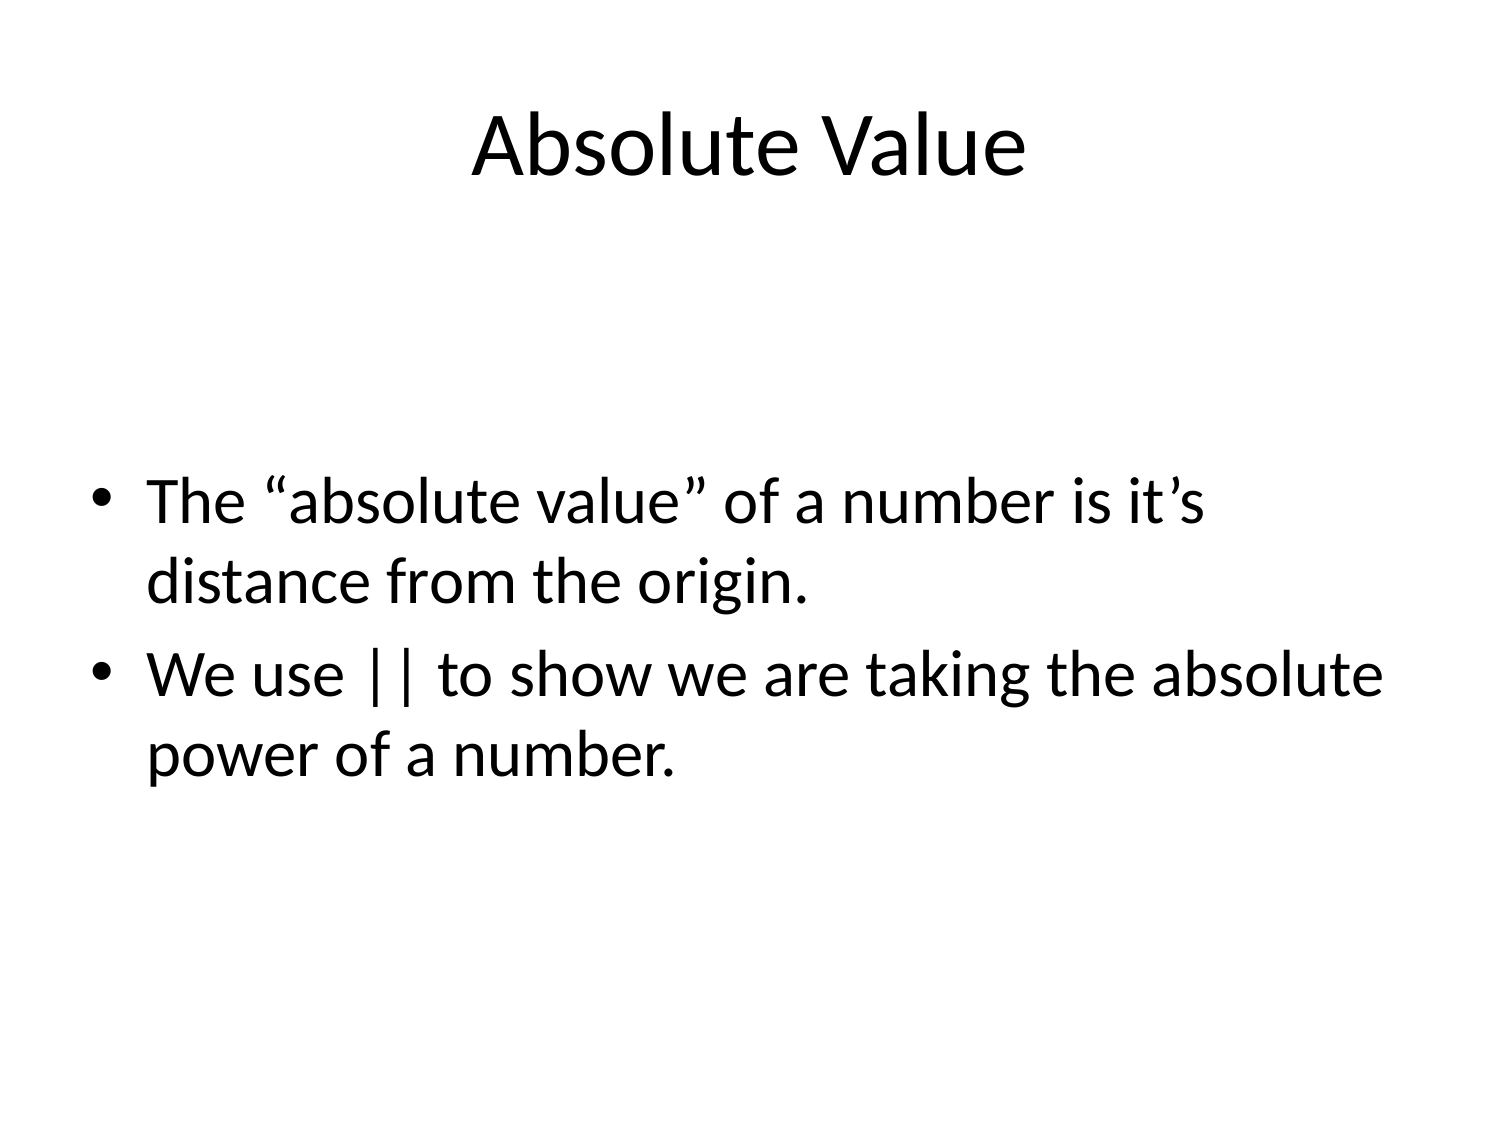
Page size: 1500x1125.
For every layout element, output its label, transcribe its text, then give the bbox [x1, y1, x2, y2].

list The “absolute value” of a number is it’s distance from the origin. We use || to show we are taking the absolute power of a number. [75, 262, 1425, 1005]
title Absolute Value [75, 45, 1425, 233]
